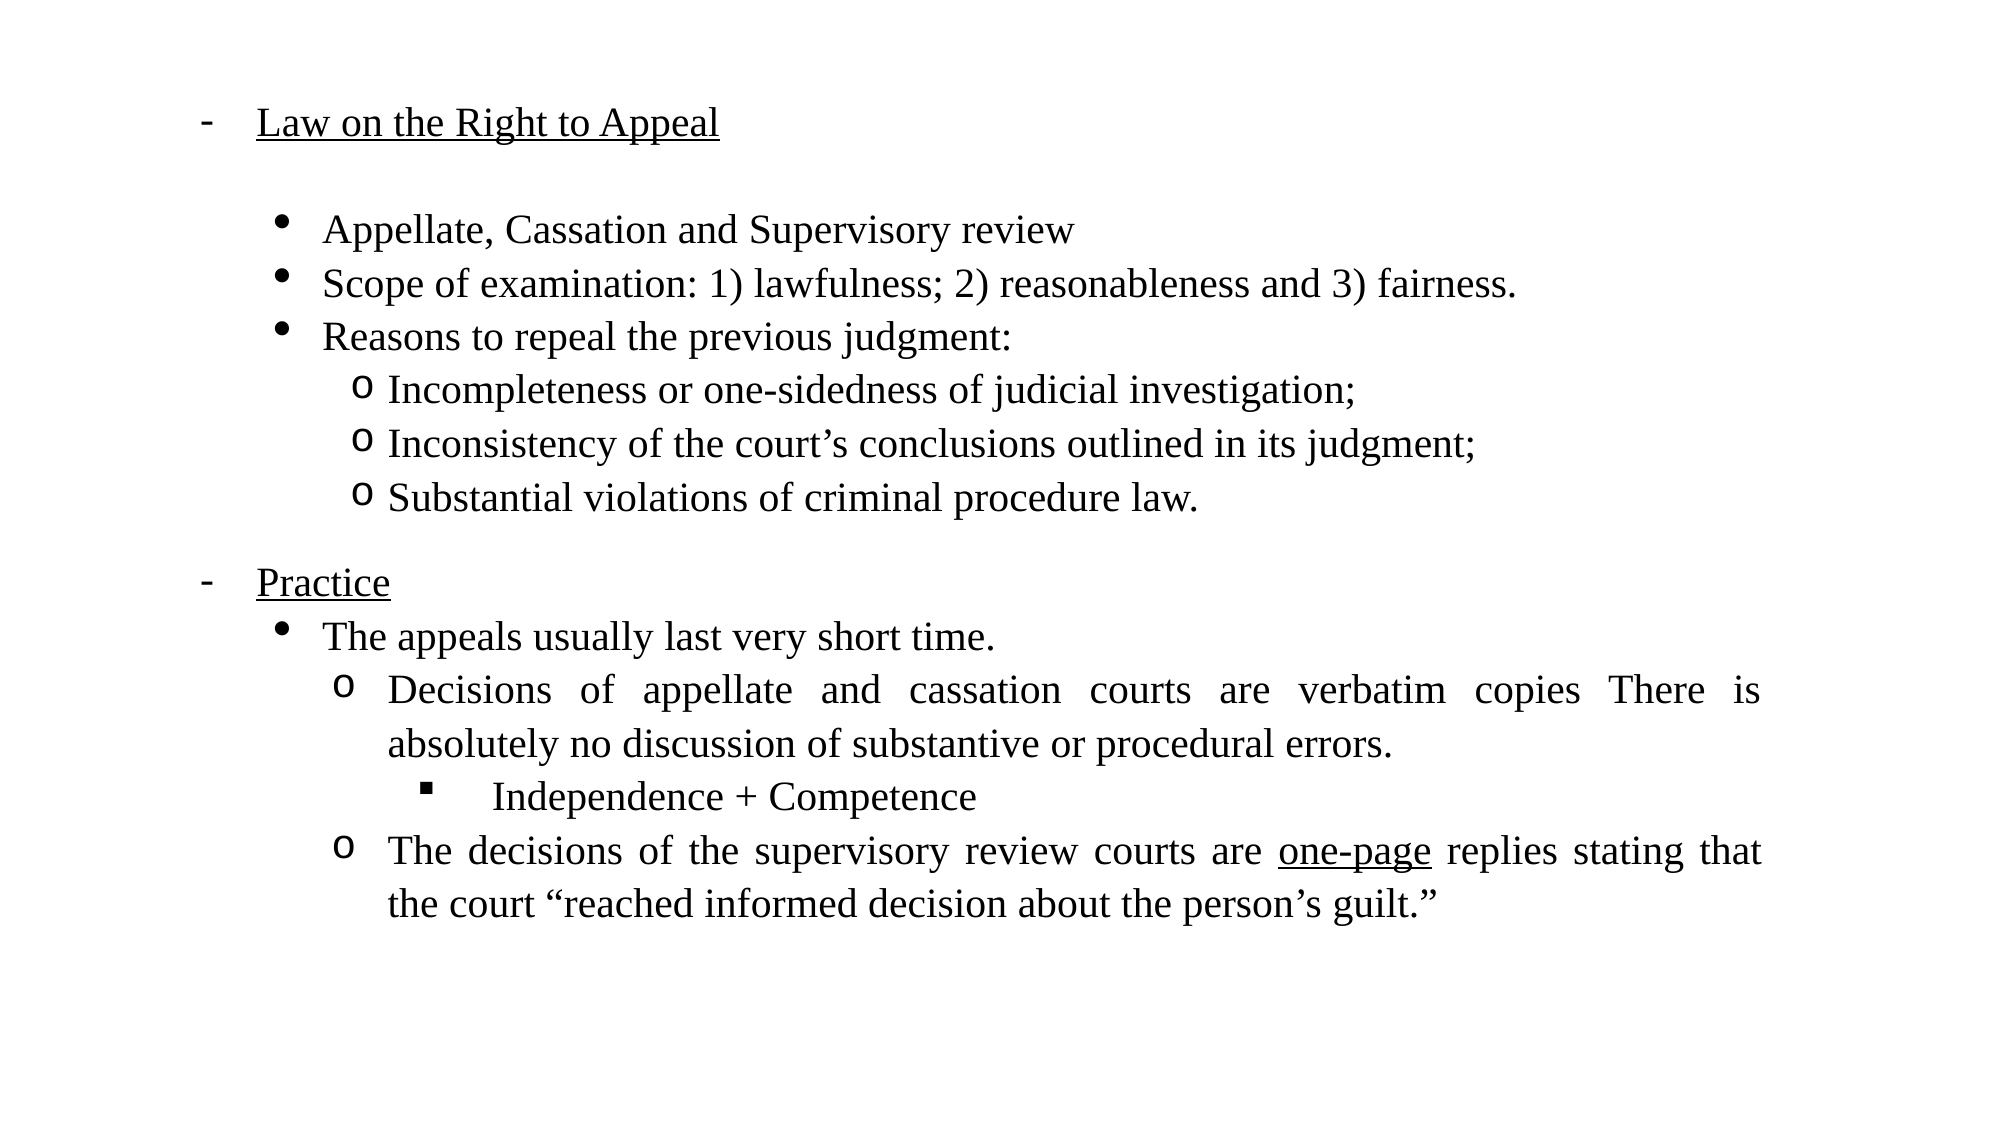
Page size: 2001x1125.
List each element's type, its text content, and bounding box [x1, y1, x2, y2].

text_box Law on the Right to Appeal Appellate, Cassation and Supervisory review Scope of examination: 1) lawfulness; 2) reasonableness and 3) fairness. Reasons to repeal the previous judgment: Incompleteness or one-sidedness of judicial investigation; Inconsistency of the court’s conclusions outlined in its judgment; Substantial violations of criminal procedure law. Practice The appeals usually last very short time. Decisions of appellate and cassation courts are verbatim copies There is absolutely no discussion of substantive or procedural errors. Independence + Competence The decisions of the supervisory review courts are one-page replies stating that the court “reached informed decision about the person’s guilt.” [185, 83, 1777, 934]
